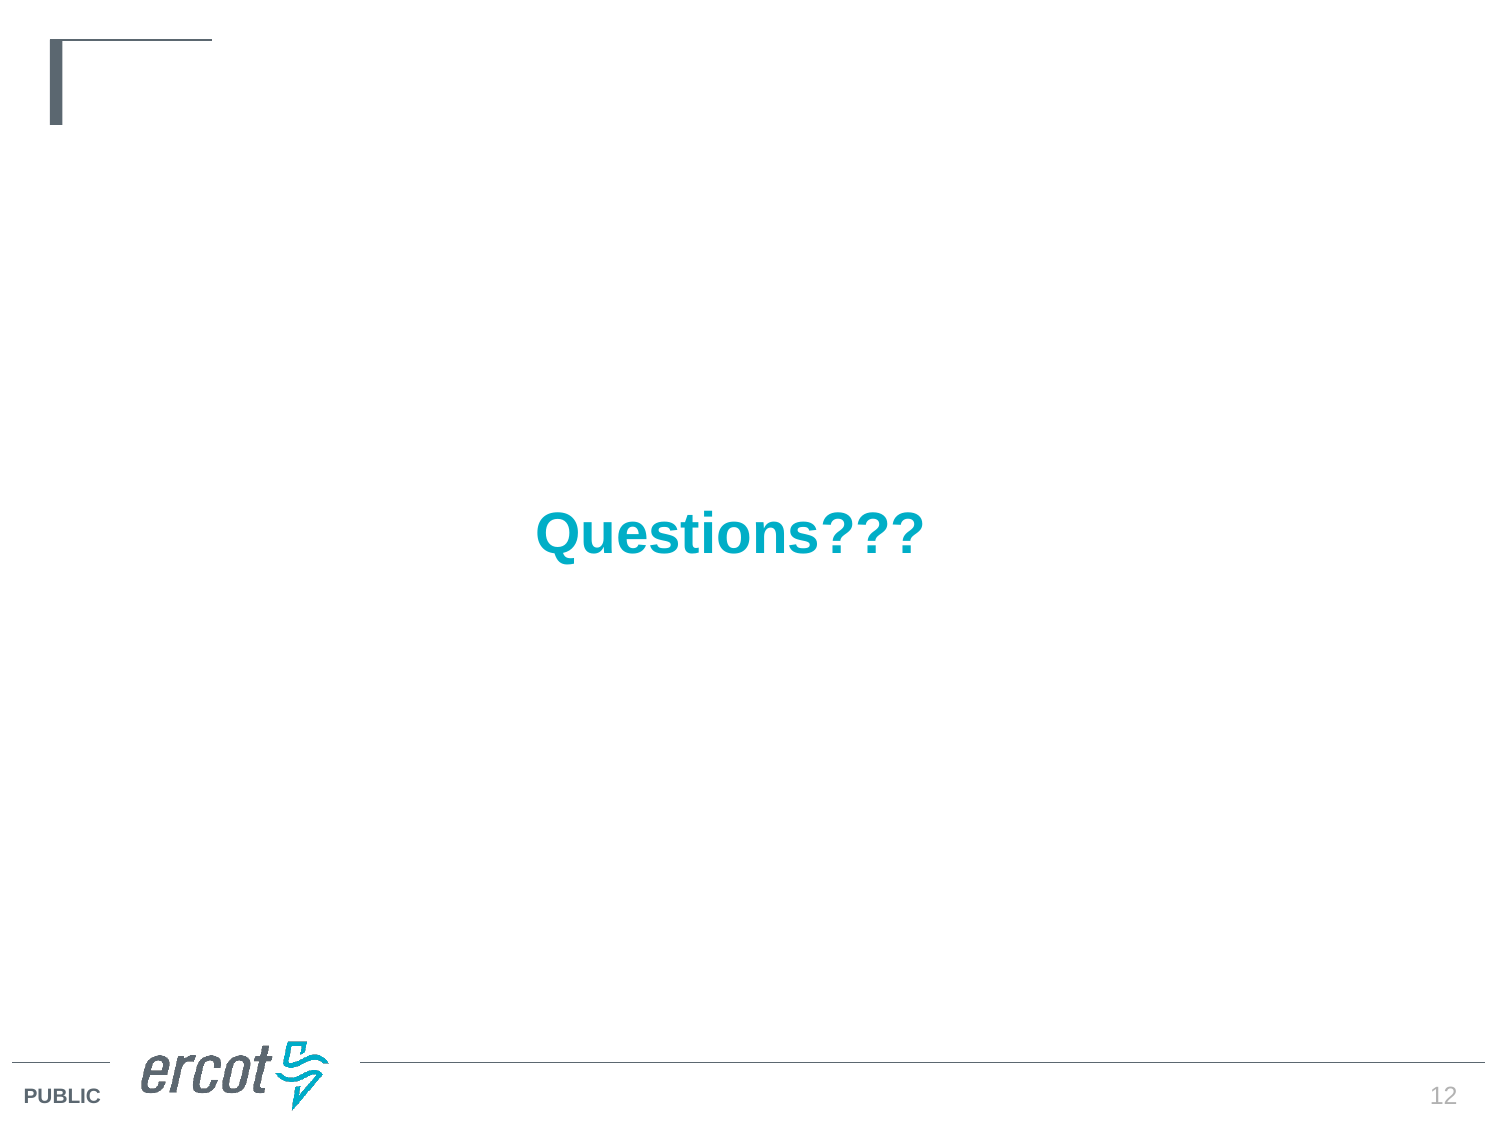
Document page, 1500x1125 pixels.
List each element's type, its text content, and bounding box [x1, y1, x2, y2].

picture [137, 1037, 332, 1113]
title Questions??? [37, 487, 1425, 573]
slide_number 12 [1400, 1076, 1488, 1113]
